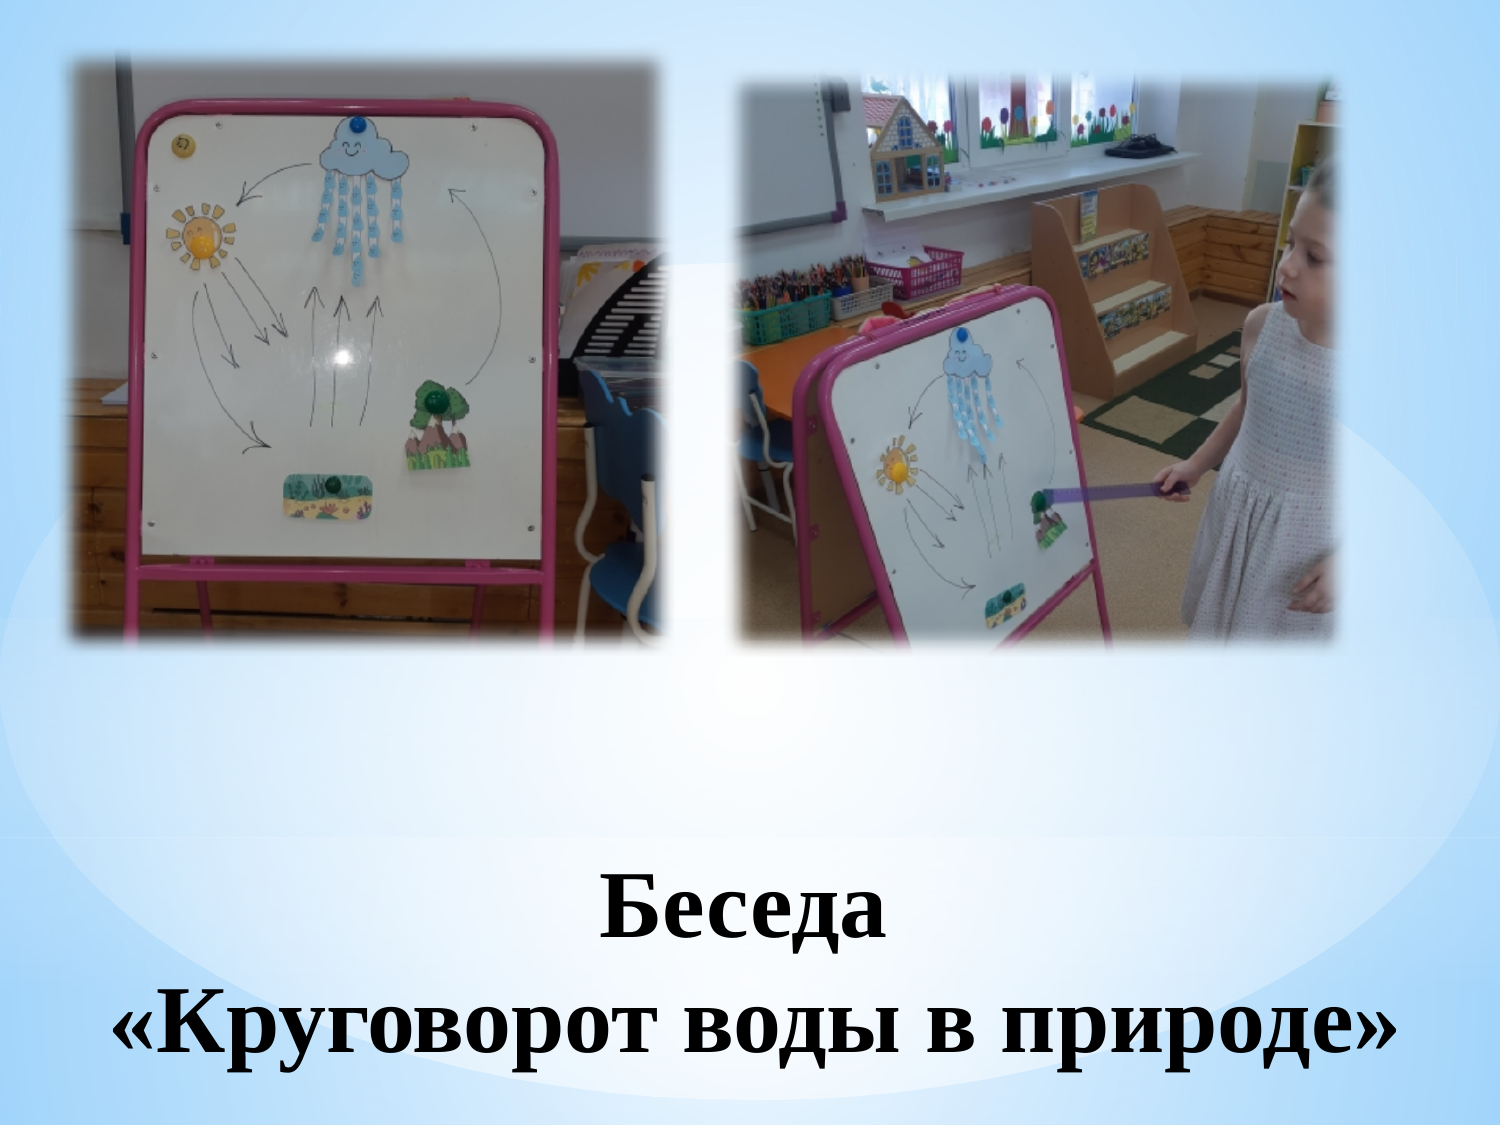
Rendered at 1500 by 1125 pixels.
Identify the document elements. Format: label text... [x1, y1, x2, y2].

picture [716, 23, 1324, 700]
title Беседа «Круговорот воды в природе» [53, 834, 1459, 1071]
picture [52, 42, 676, 658]
